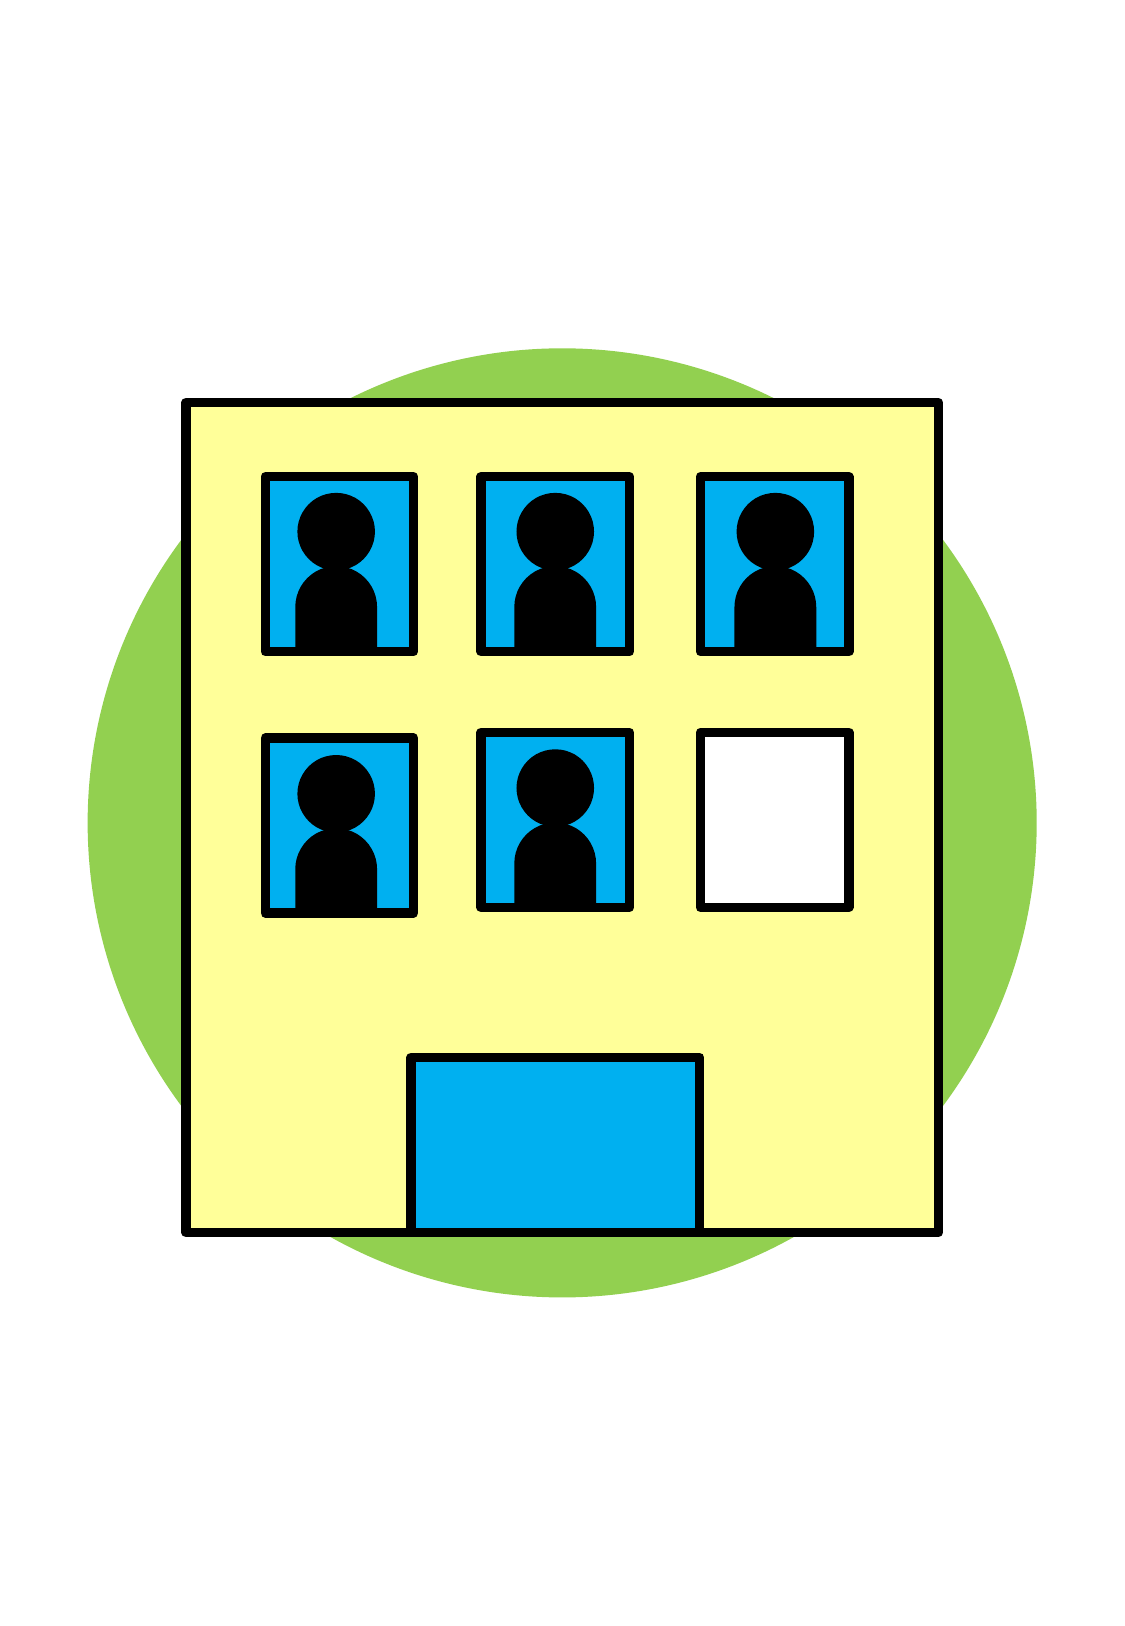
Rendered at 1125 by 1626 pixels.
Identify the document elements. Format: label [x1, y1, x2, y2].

text_box [87, 348, 1037, 1298]
